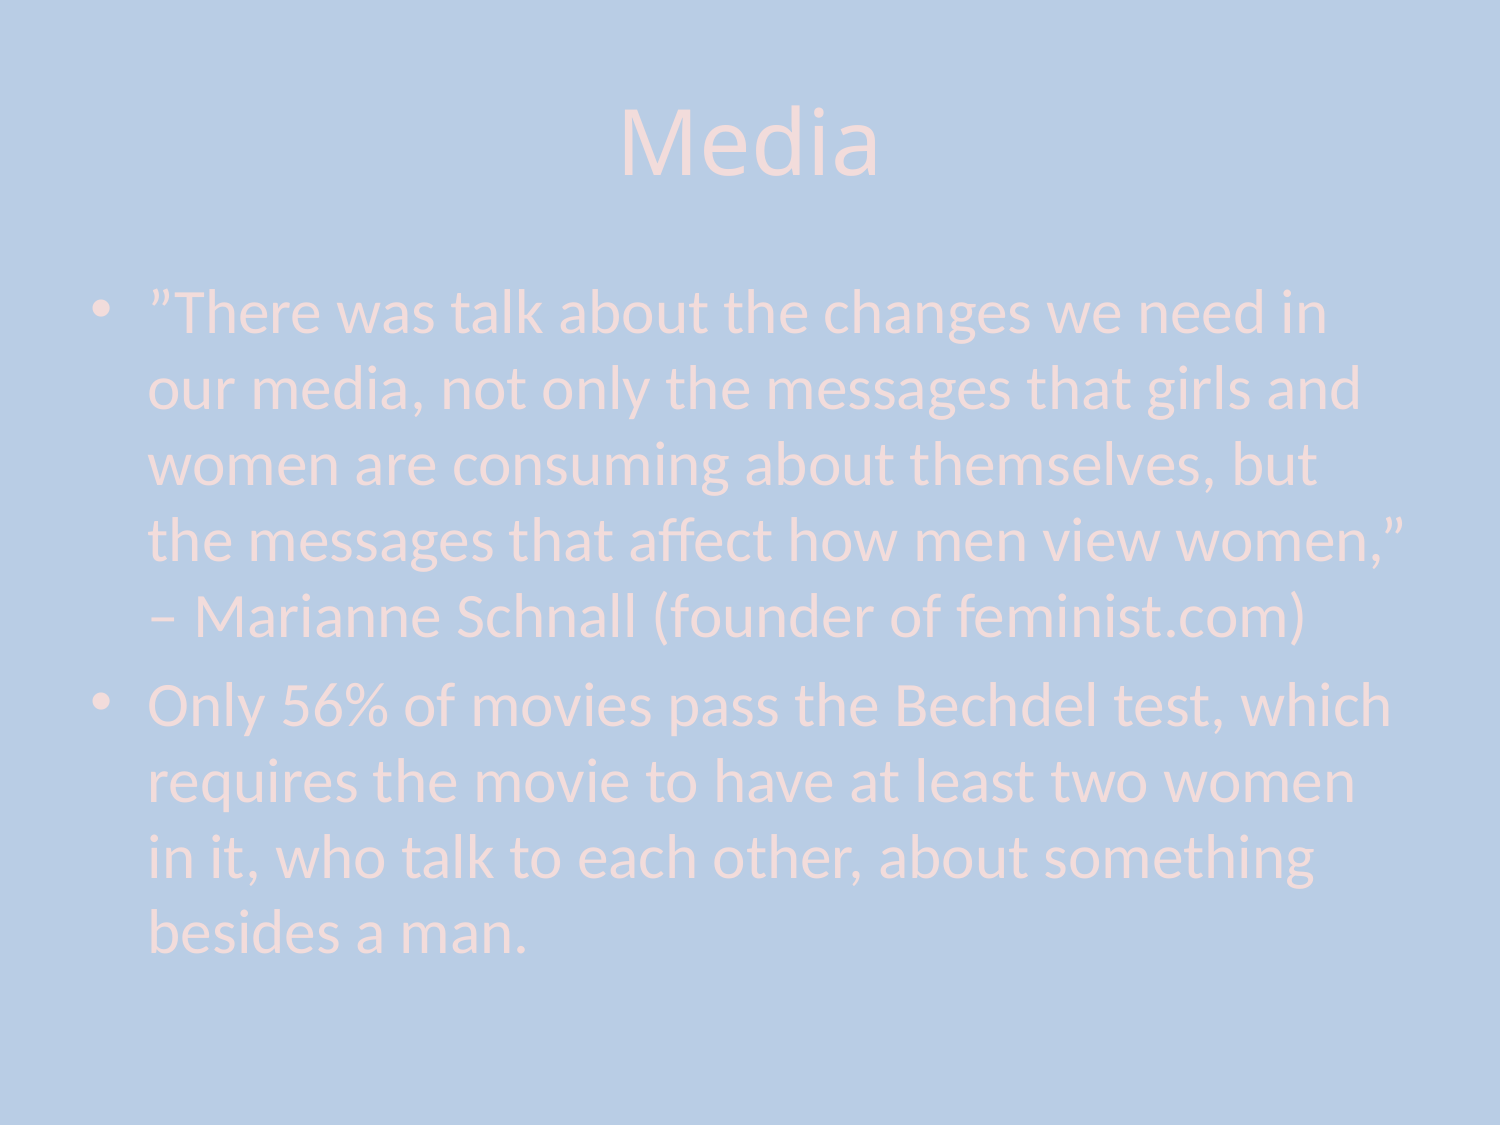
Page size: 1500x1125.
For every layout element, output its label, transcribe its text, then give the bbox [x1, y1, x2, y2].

list ”There was talk about the changes we need in our media, not only the messages that girls and women are consuming about themselves, but the messages that affect how men view women,” – Marianne Schnall (founder of feminist.com) Only 56% of movies pass the Bechdel test, which requires the movie to have at least two women in it, who talk to each other, about something besides a man. [75, 262, 1425, 1005]
title Media [75, 45, 1425, 233]
